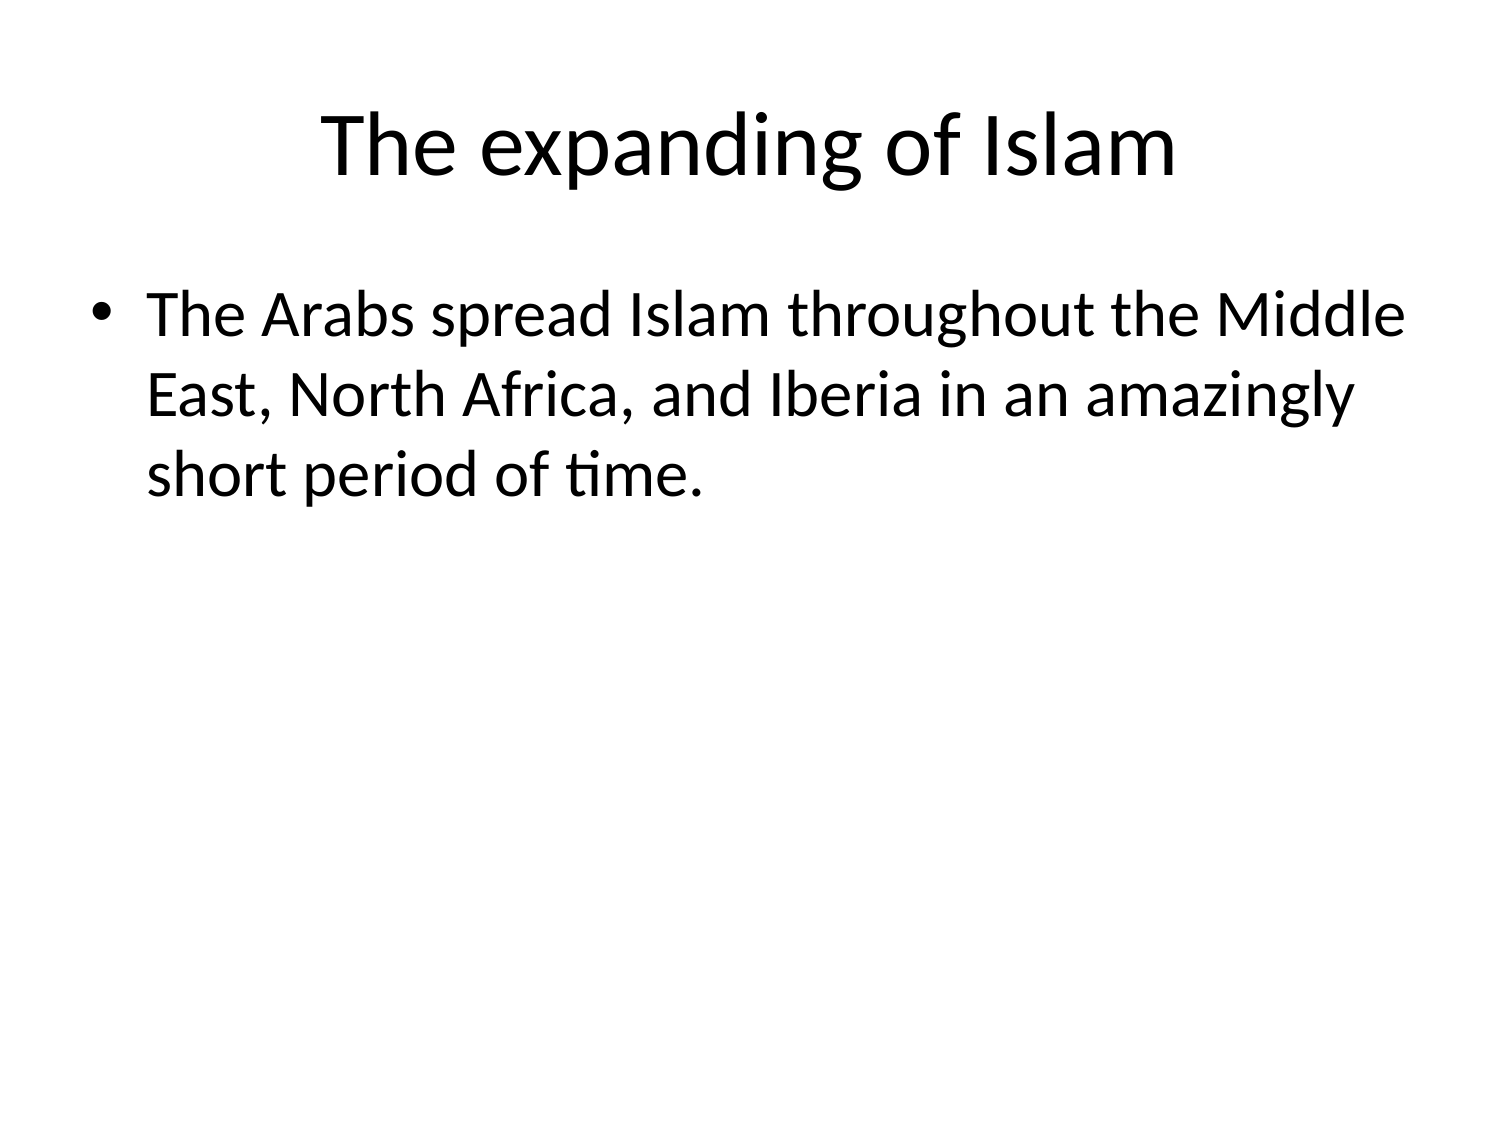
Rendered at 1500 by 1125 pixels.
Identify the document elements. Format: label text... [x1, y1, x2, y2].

list The Arabs spread Islam throughout the Middle East, North Africa, and Iberia in an amazingly short period of time. [75, 262, 1425, 1005]
title The expanding of Islam [75, 45, 1425, 233]
